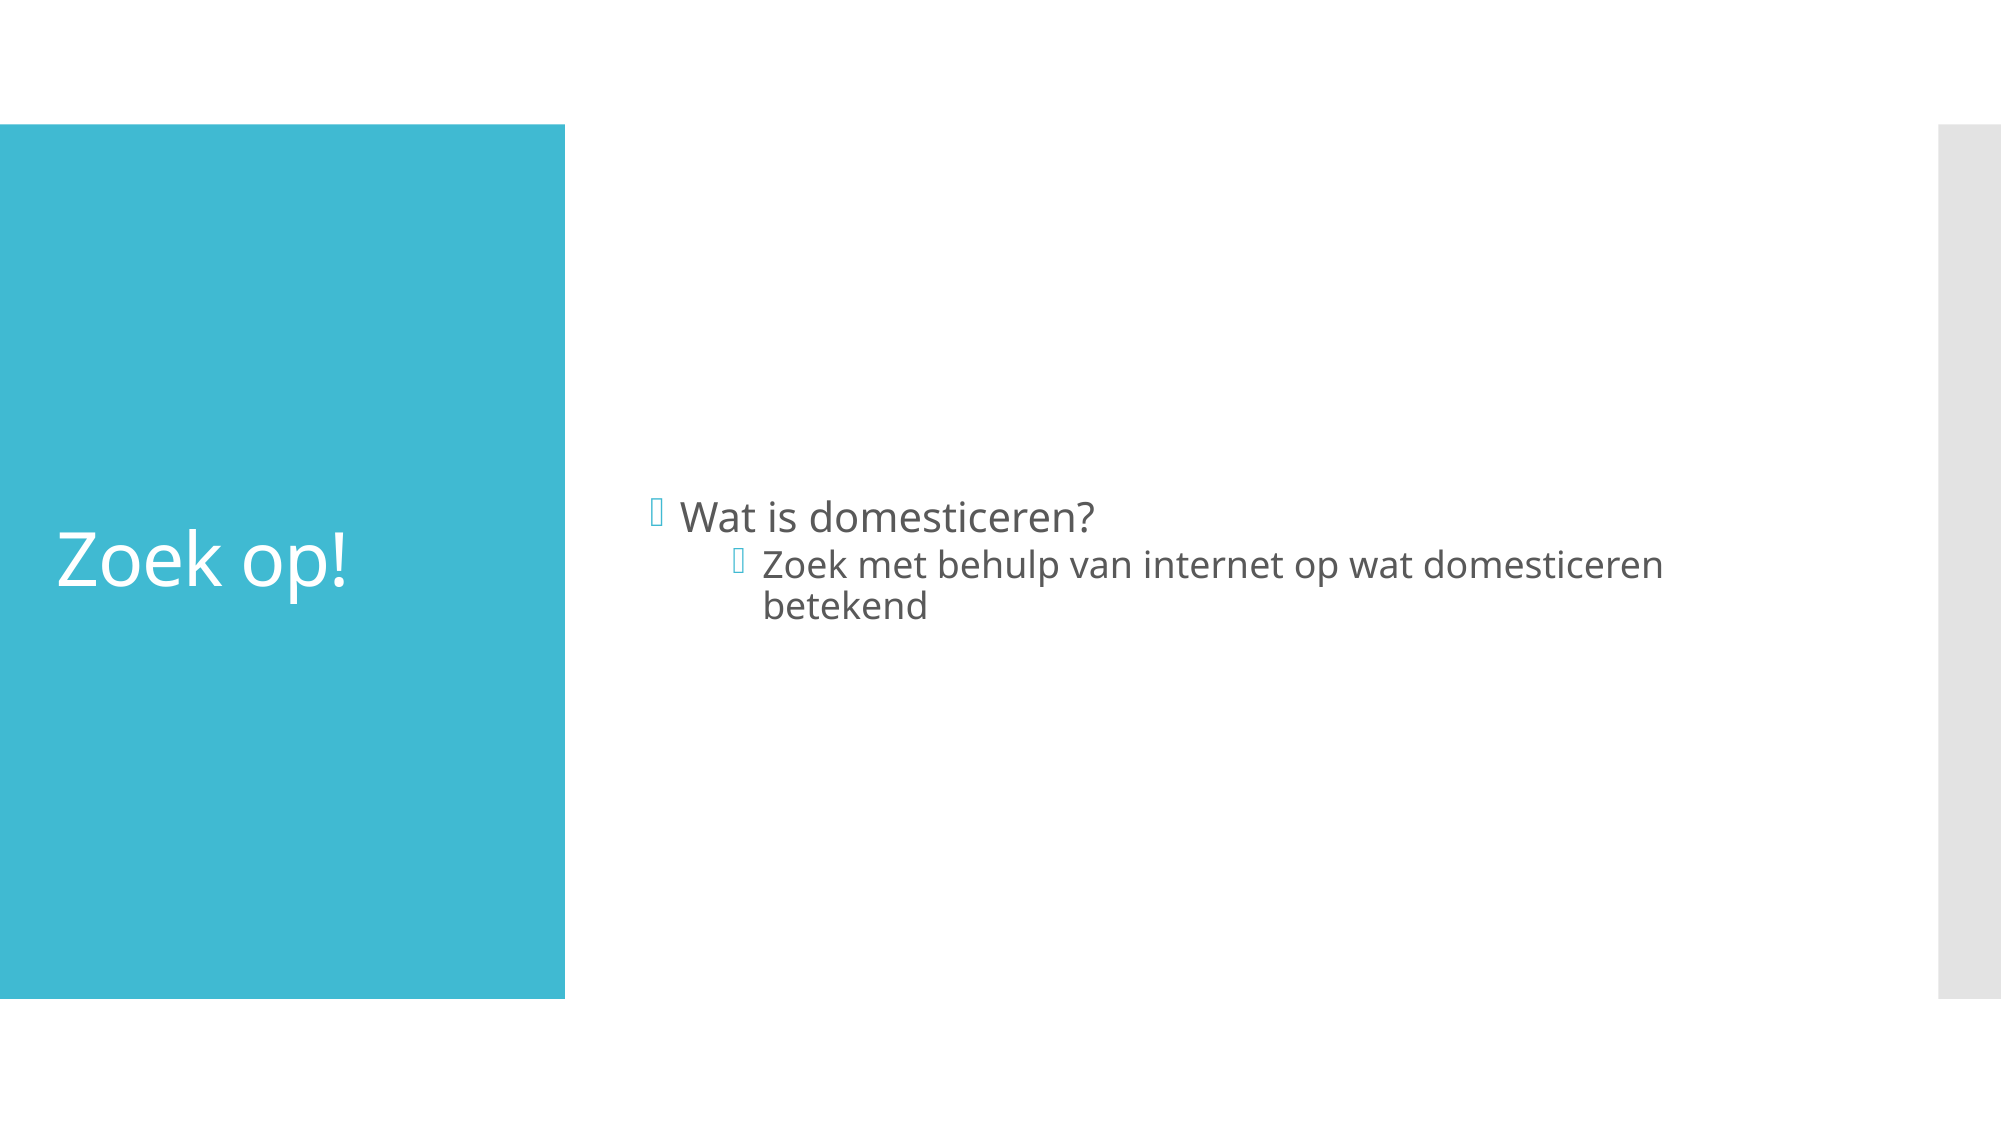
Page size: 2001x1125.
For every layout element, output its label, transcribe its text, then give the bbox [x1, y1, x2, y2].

list Wat is domesticeren? Zoek met behulp van internet op wat domesticeren betekend [634, 141, 1835, 982]
title Zoek op! [41, 184, 525, 940]
